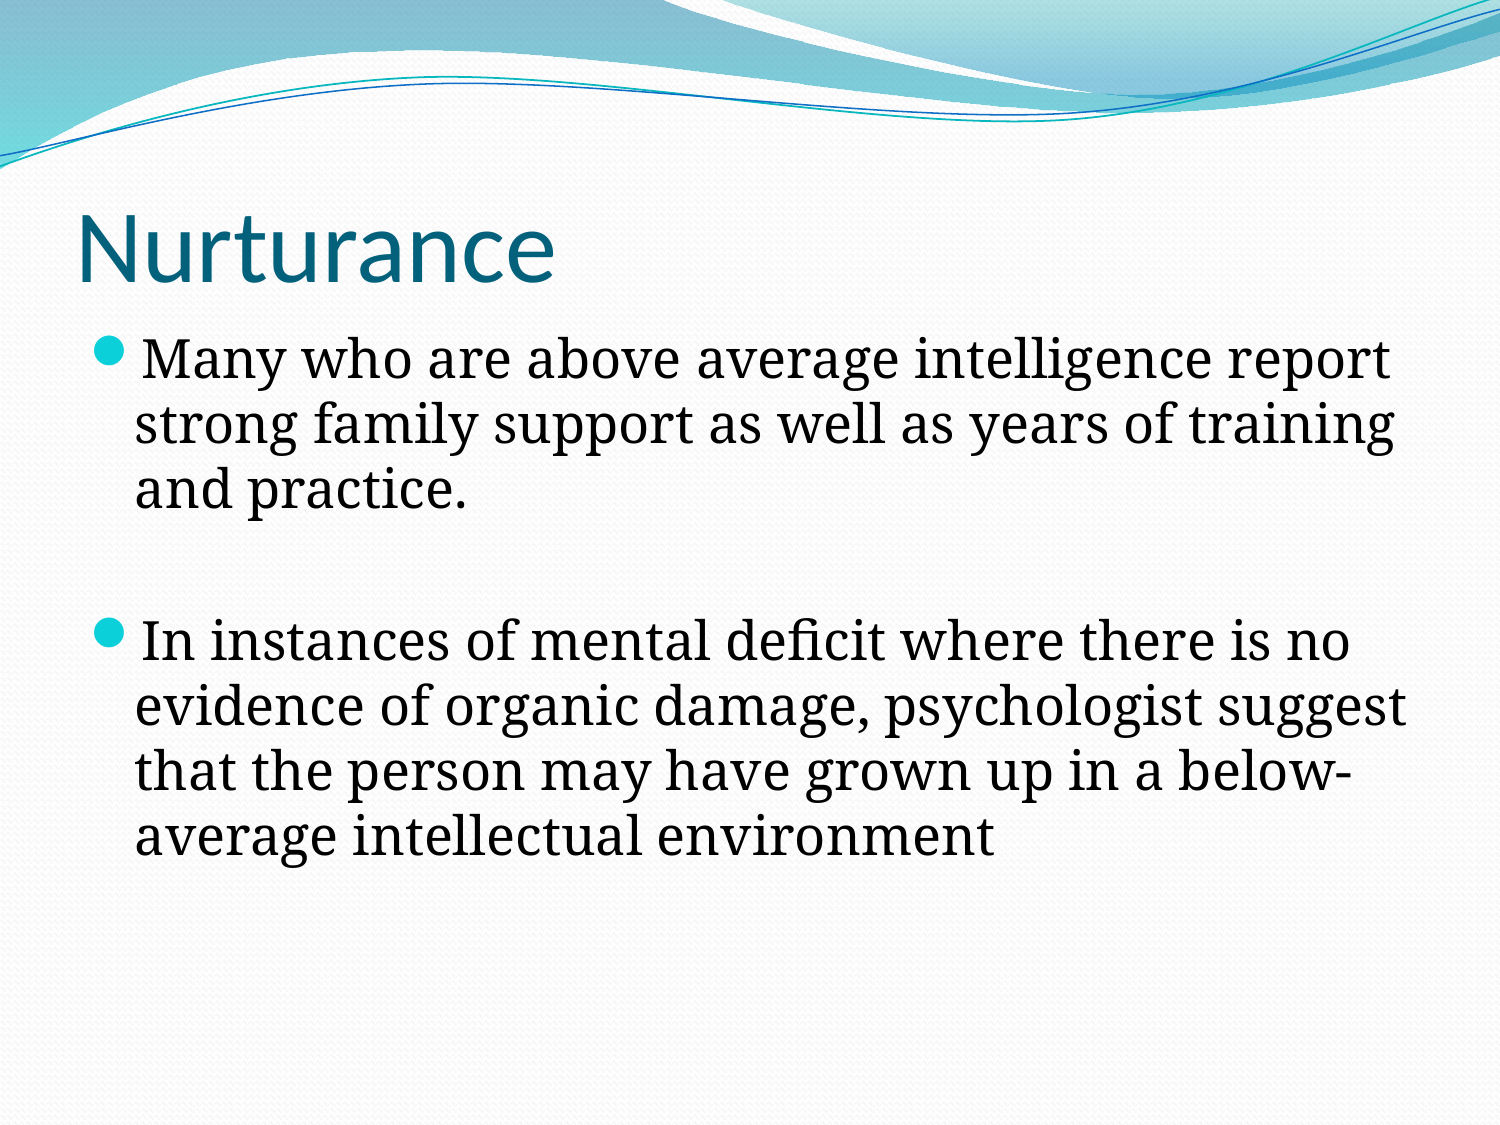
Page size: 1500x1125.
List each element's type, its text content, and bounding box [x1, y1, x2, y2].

title Nurturance [75, 115, 1425, 303]
list Many who are above average intelligence report strong family support as well as years of training and practice. In instances of mental deficit where there is no evidence of organic damage, psychologist suggest that the person may have grown up in a below-average intellectual environment [75, 317, 1425, 1038]
